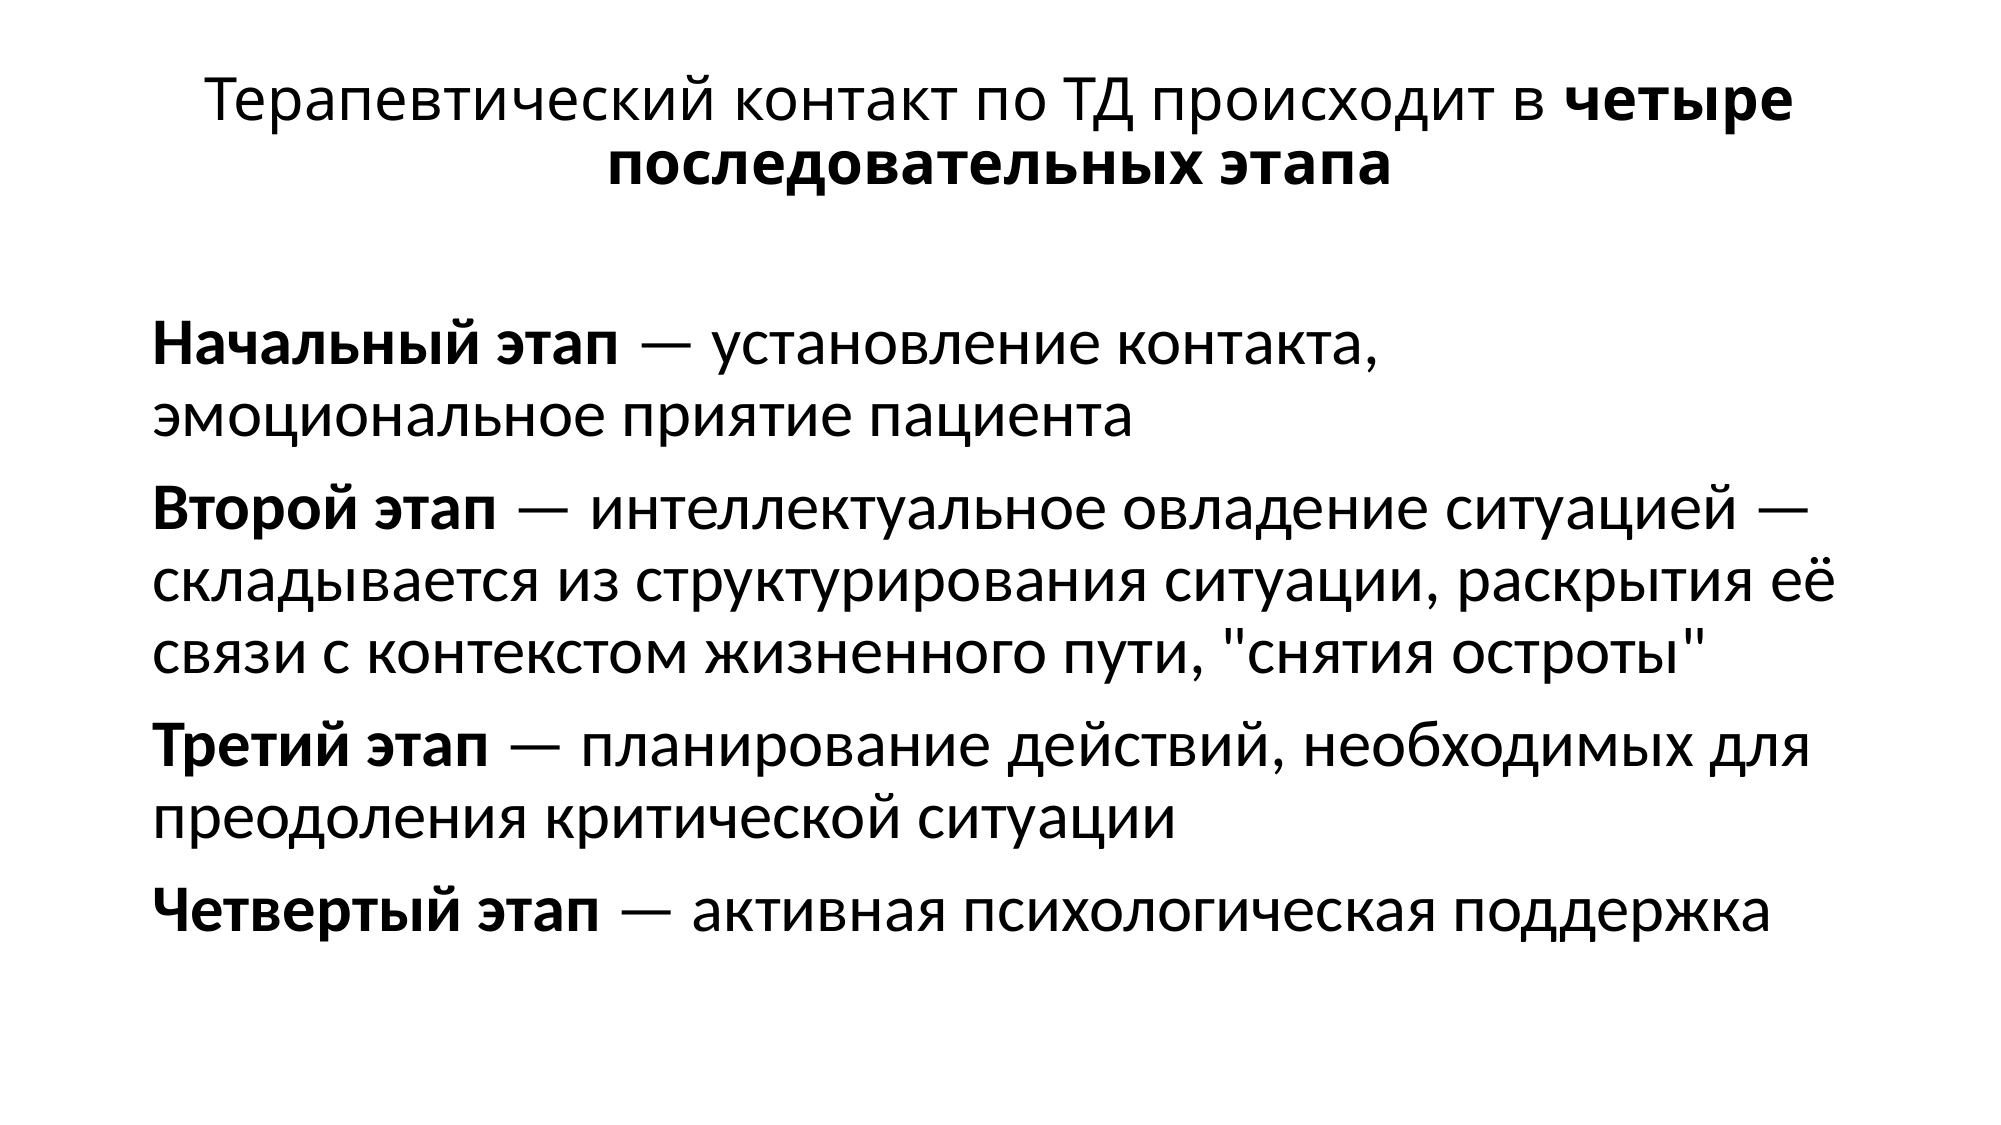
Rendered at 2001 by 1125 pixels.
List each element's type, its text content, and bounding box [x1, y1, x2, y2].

list Начальный этап — установление контакта, эмоциональное приятие пациента Второй этап — интеллектуальное овладение ситуацией — складывается из структурирования ситуации, раскрытия её связи с контекстом жизненного пути, "снятия остроты" Третий этап — планирование действий, необходимых для преодоления критической ситуации Четвертый этап — активная психологическая поддержка [137, 299, 1863, 1014]
title Терапевтический контакт по ТД происходит в четыре последовательных этапа [137, 59, 1863, 278]
